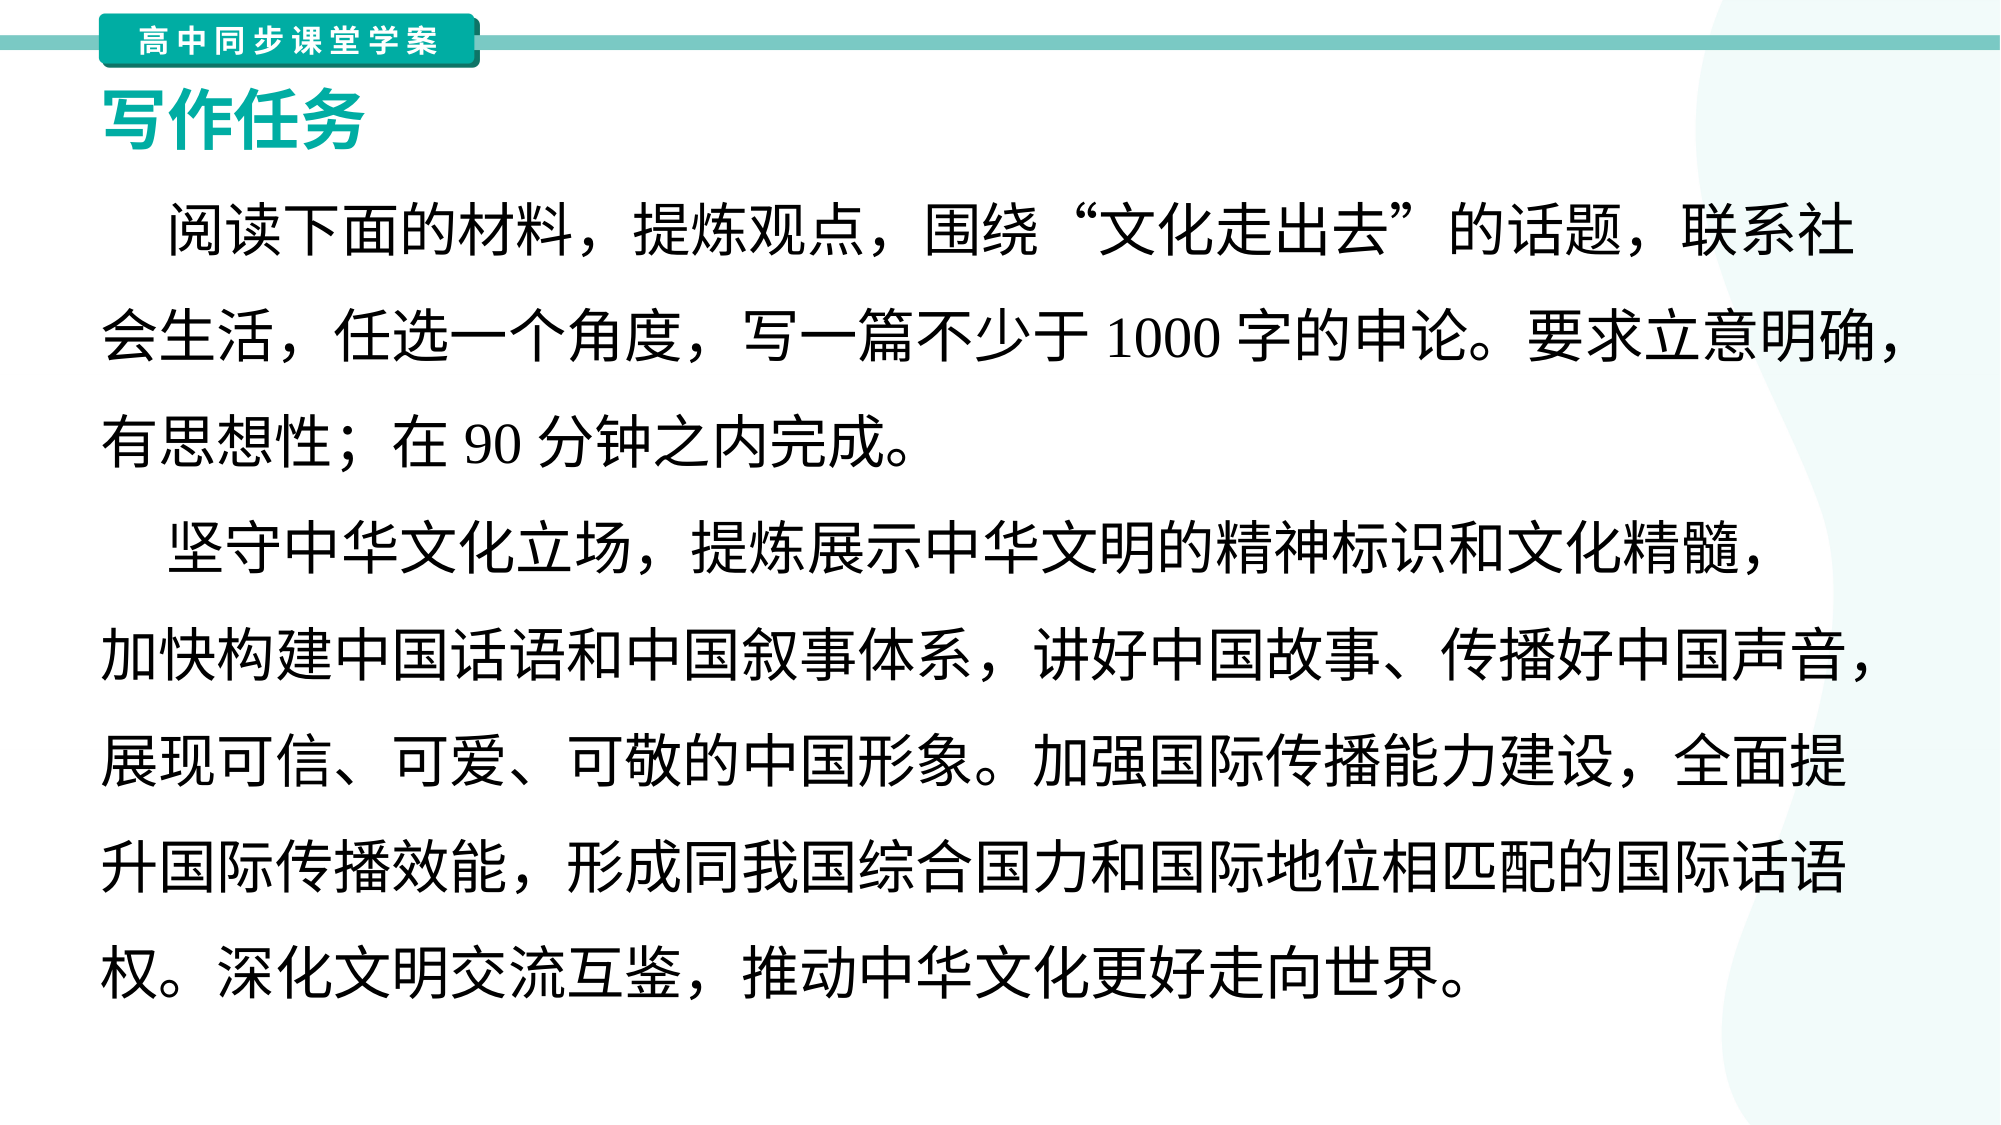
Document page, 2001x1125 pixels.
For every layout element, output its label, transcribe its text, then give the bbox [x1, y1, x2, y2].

picture [0, 0, 2000, 1125]
text_box 写作任务 [100, 76, 1899, 156]
text_box 阅读下面的材料，提炼观点，围绕“文化走出去”的话题，联系社 会生活，任选一个角度，写一篇不少于1000字的申论。要求立意明确， 有思想性；在90分钟之内完成。 坚守中华文化立场，提炼展示中华文明的精神标识和文化精髓， 加快构建中国话语和中国叙事体系，讲好中国故事、传播好中国声音， 展现可信、可爱、可敬的中国形象。加强国际传播能力建设，全面提 升国际传播效能，形成同我国综合国力和国际地位相匹配的国际话语 权。深化文明交流互鉴，推动中华文化更好走向世界。 [100, 156, 1899, 1007]
